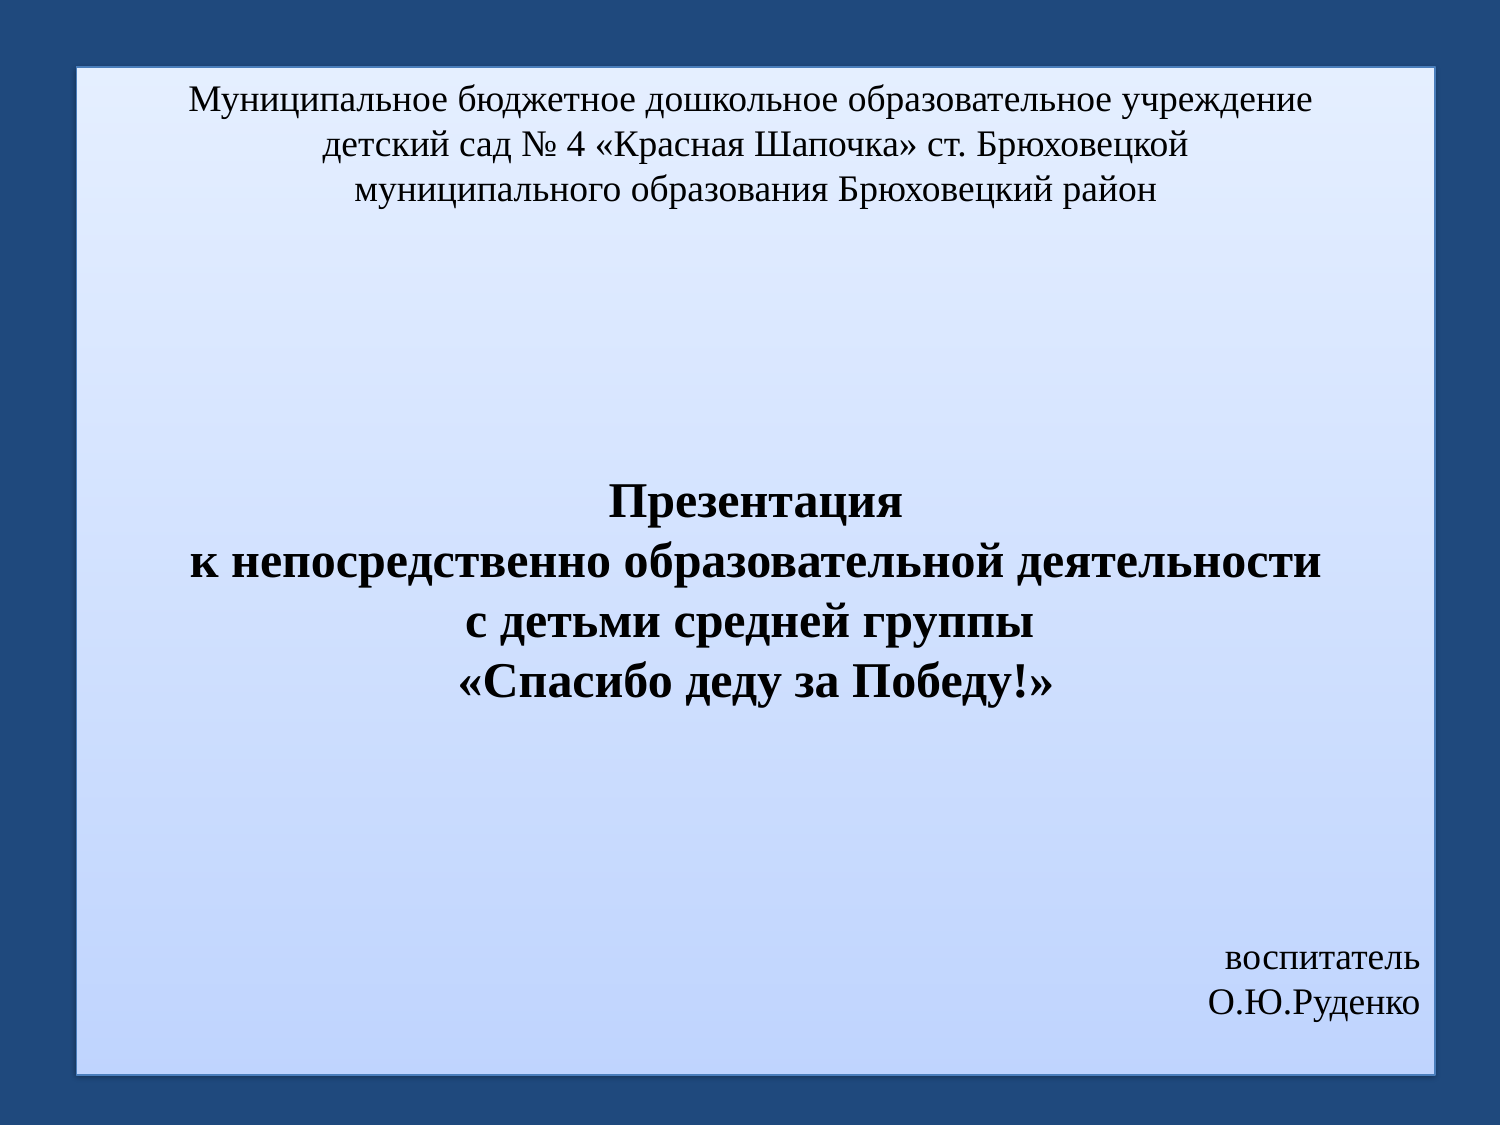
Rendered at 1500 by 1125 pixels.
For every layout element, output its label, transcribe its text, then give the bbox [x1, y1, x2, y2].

text_box Муниципальное бюджетное дошкольное образовательное учреждение детский сад № 4 «Красная Шапочка» ст. Брюховецкой муниципального образования Брюховецкий район Презентация к непосредственно образовательной деятельности с детьми средней группы «Спасибо деду за Победу!» воспитатель О.Ю.Руденко [76, 66, 1436, 1076]
